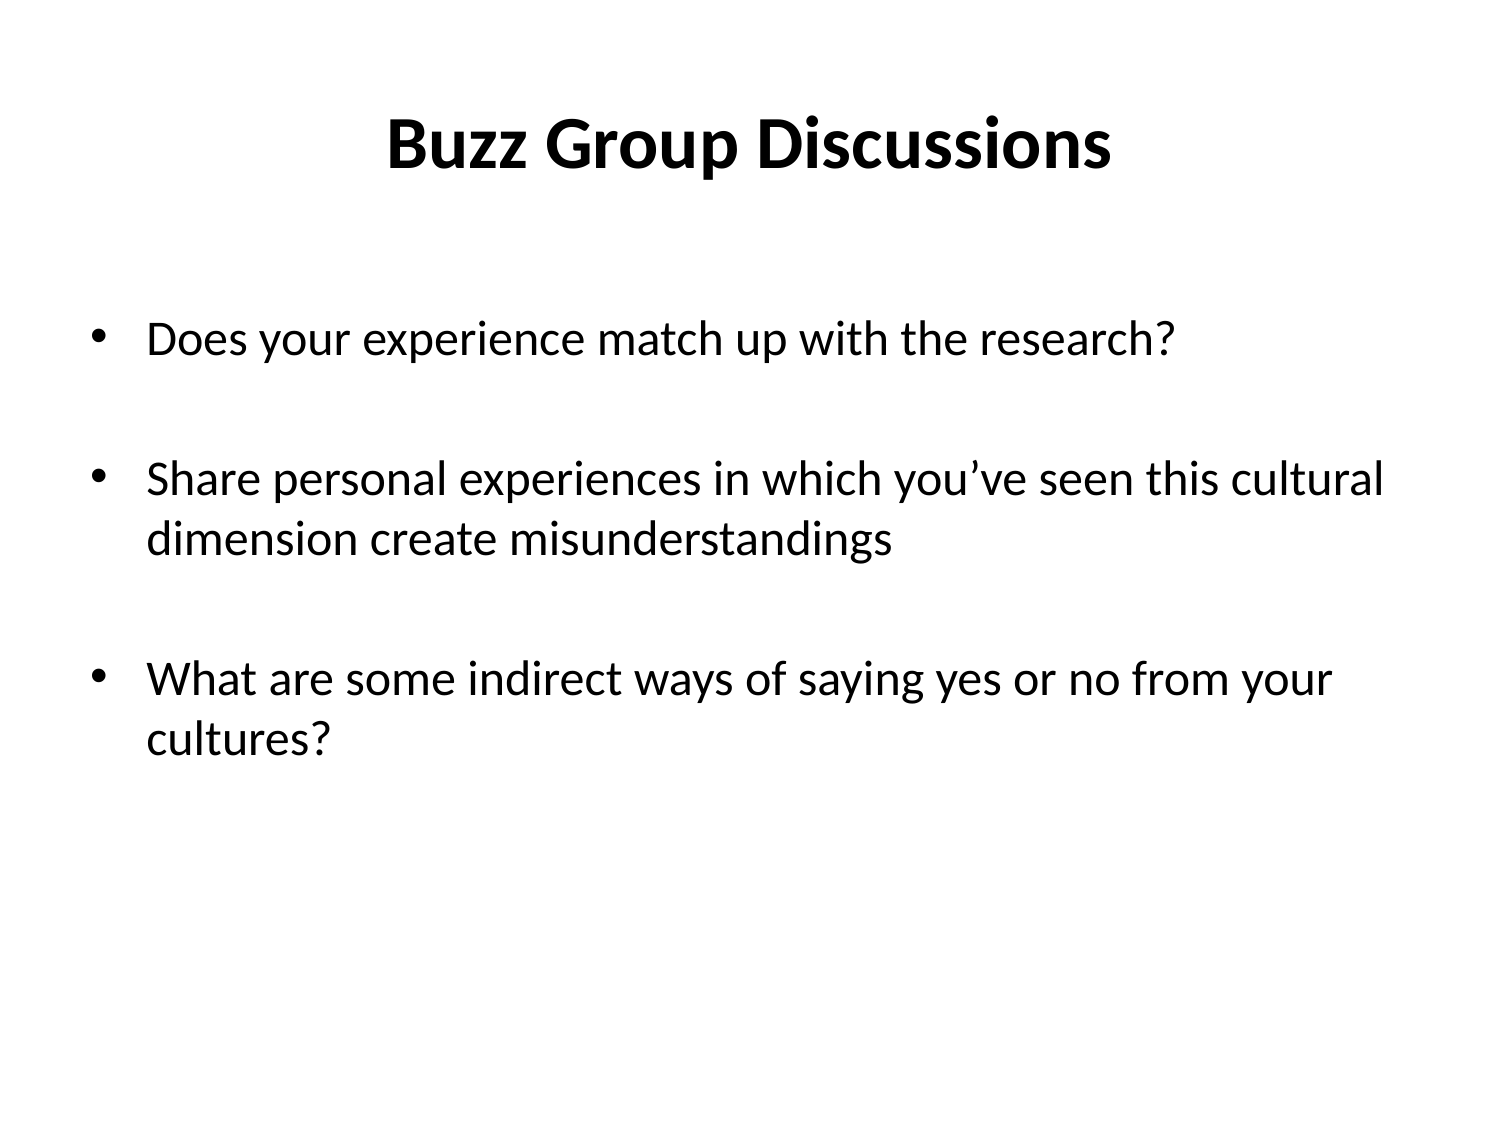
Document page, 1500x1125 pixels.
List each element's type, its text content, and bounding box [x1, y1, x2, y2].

list Does your experience match up with the research? Share personal experiences in which you’ve seen this cultural dimension create misunderstandings What are some indirect ways of saying yes or no from your cultures? [75, 298, 1425, 1041]
title Buzz Group Discussions [75, 45, 1425, 233]
